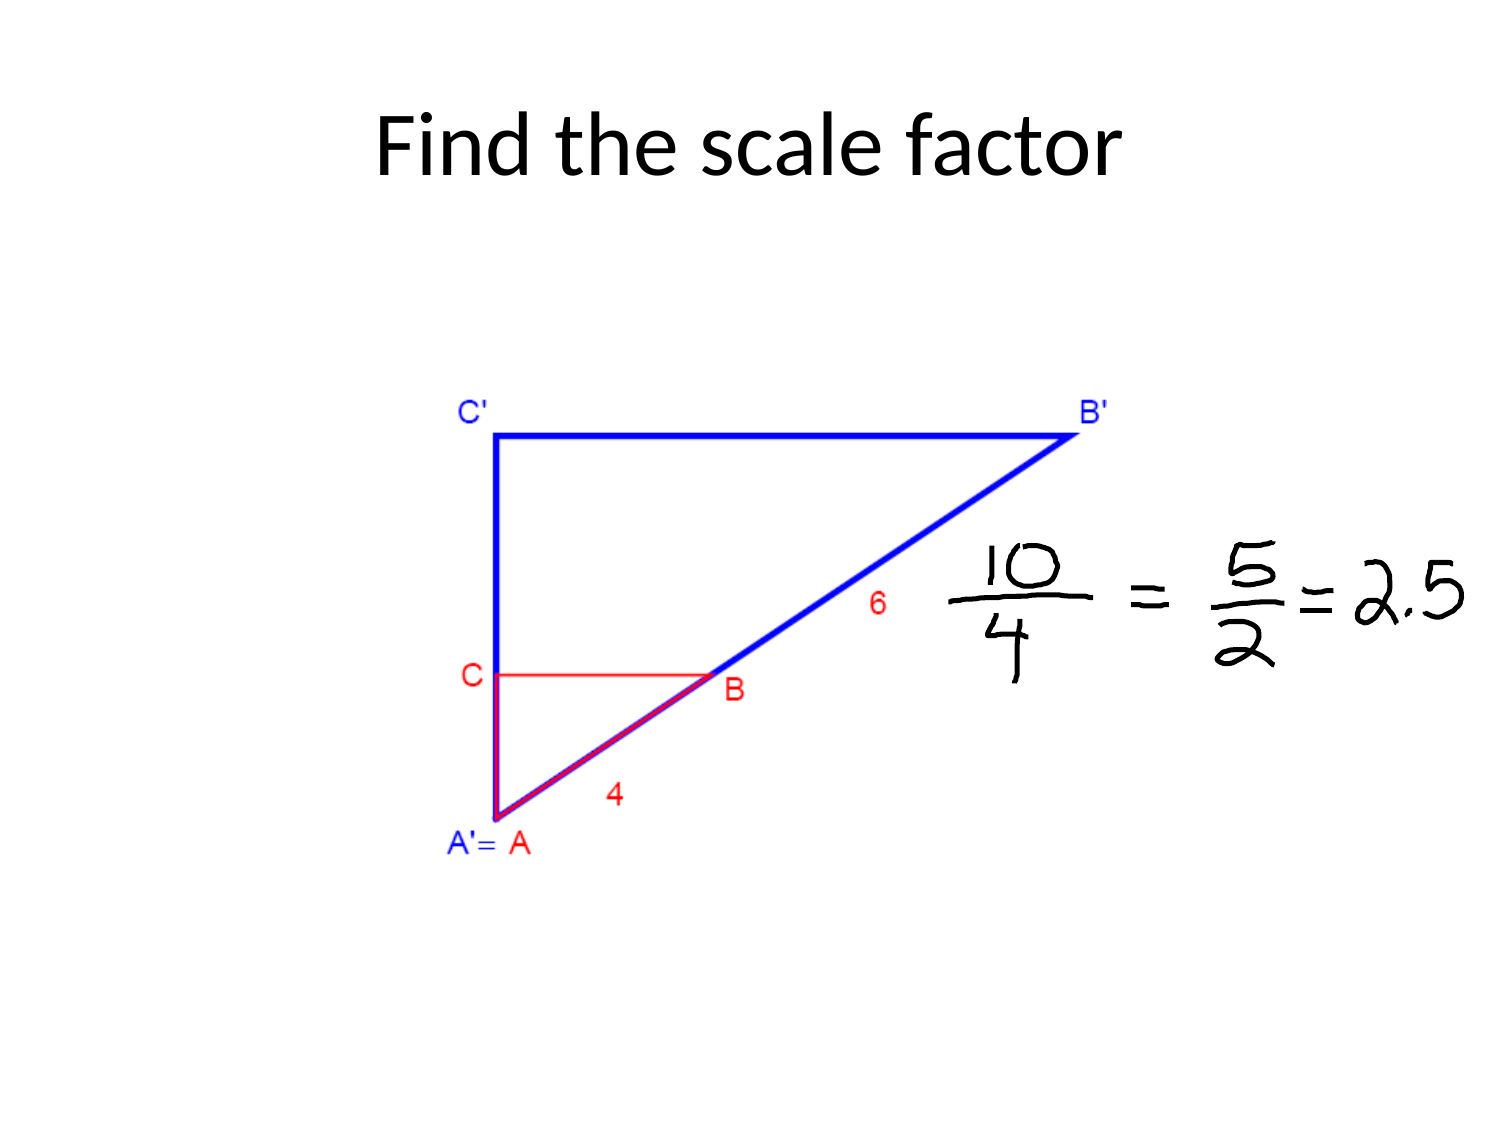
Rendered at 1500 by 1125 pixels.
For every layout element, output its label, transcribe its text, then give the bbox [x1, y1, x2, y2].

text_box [948, 541, 1462, 684]
title Find the scale factor [75, 45, 1425, 233]
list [393, 350, 1107, 917]
